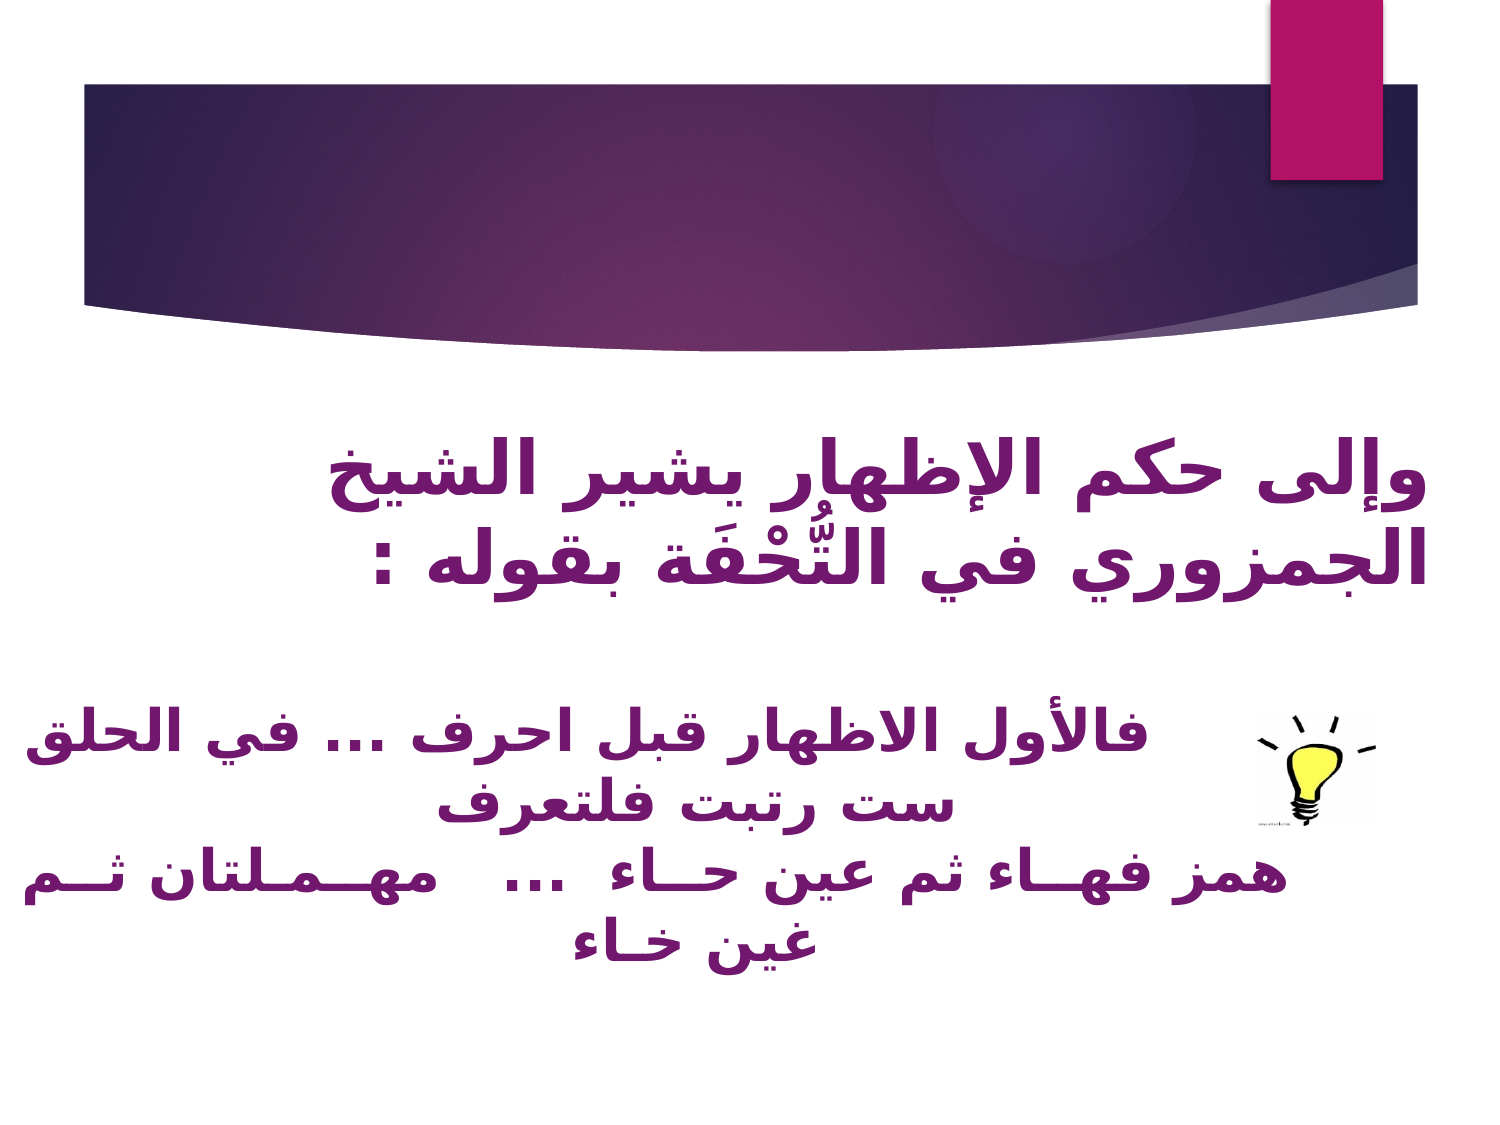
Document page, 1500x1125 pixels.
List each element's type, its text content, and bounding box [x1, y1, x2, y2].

list وإلى حكم الإظهار يشير الشيخ الجمزوري في التُّحْفَة بقوله : والرَّابعُ فالأول الاظهار قبل احرف ... في الحلق ست رتبت فلتعرف همز فهــاء ثم عين حــاء ... مهــمـلتان ثــم غين خـاء [0, 250, 1447, 1120]
picture [1257, 715, 1377, 826]
